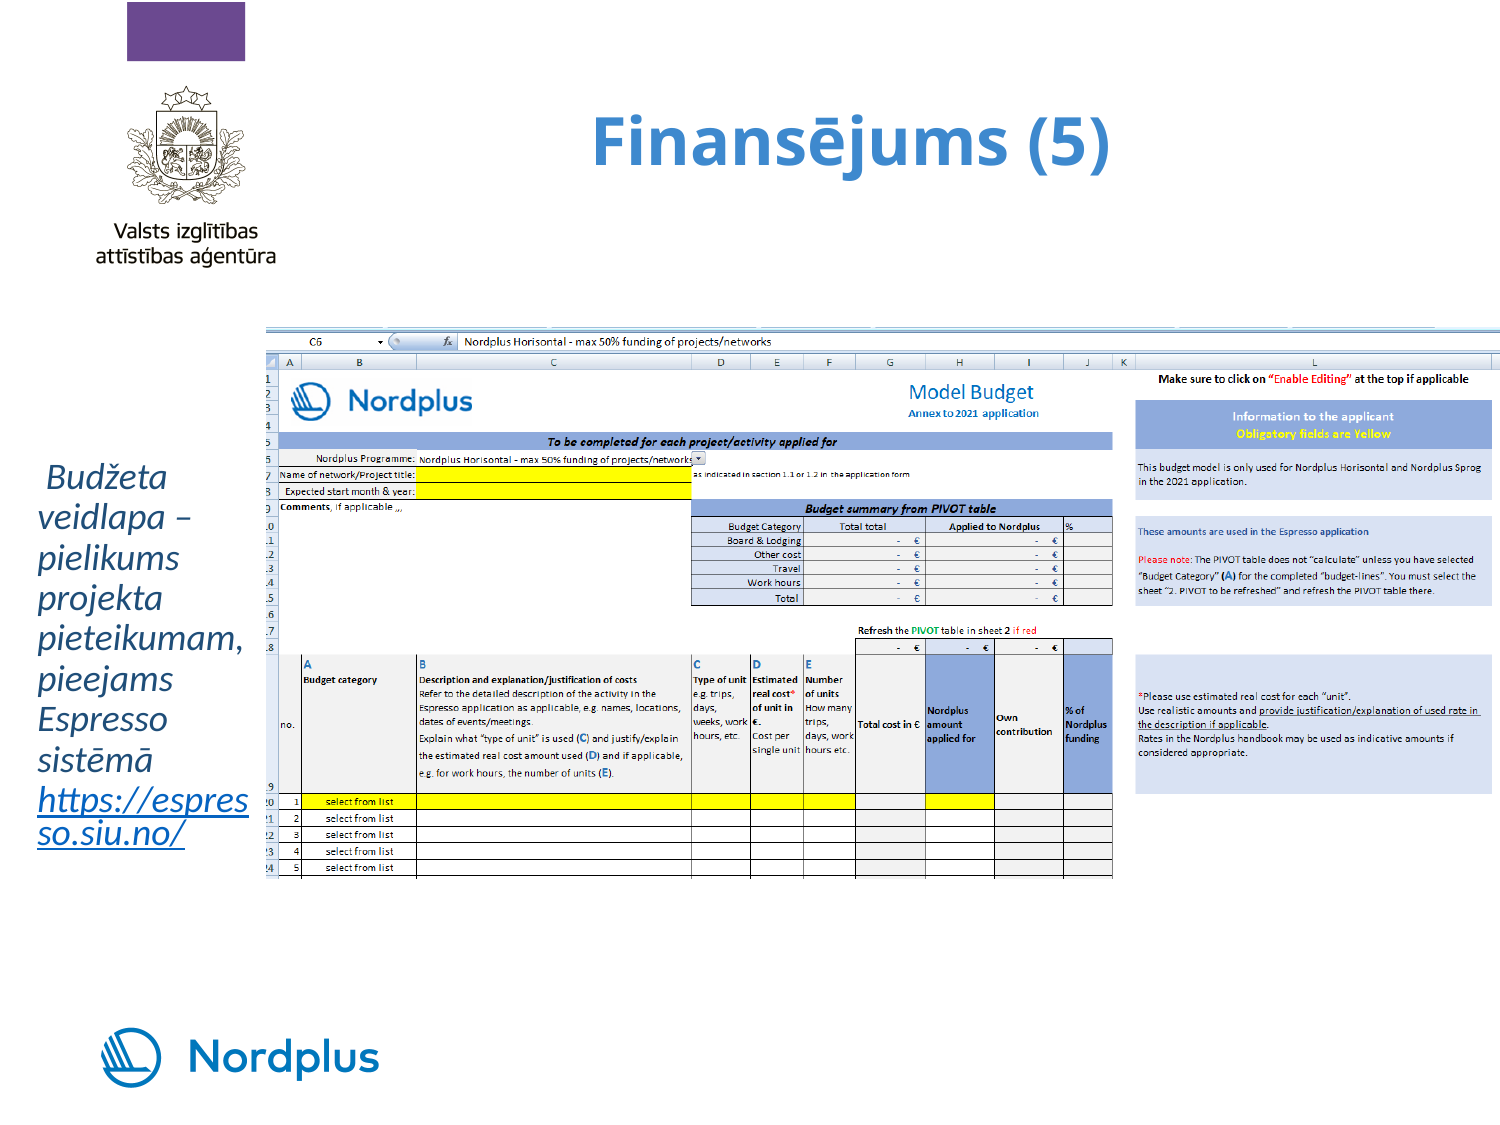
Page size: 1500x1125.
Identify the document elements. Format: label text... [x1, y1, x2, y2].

title Finansējums (5) [304, 59, 1397, 228]
picture [0, 0, 1500, 1125]
text_box Budžeta veidlapa – pielikums projekta pieteikumam, pieejams Espresso sistēmā https://espresso.siu.no/ [22, 449, 266, 829]
